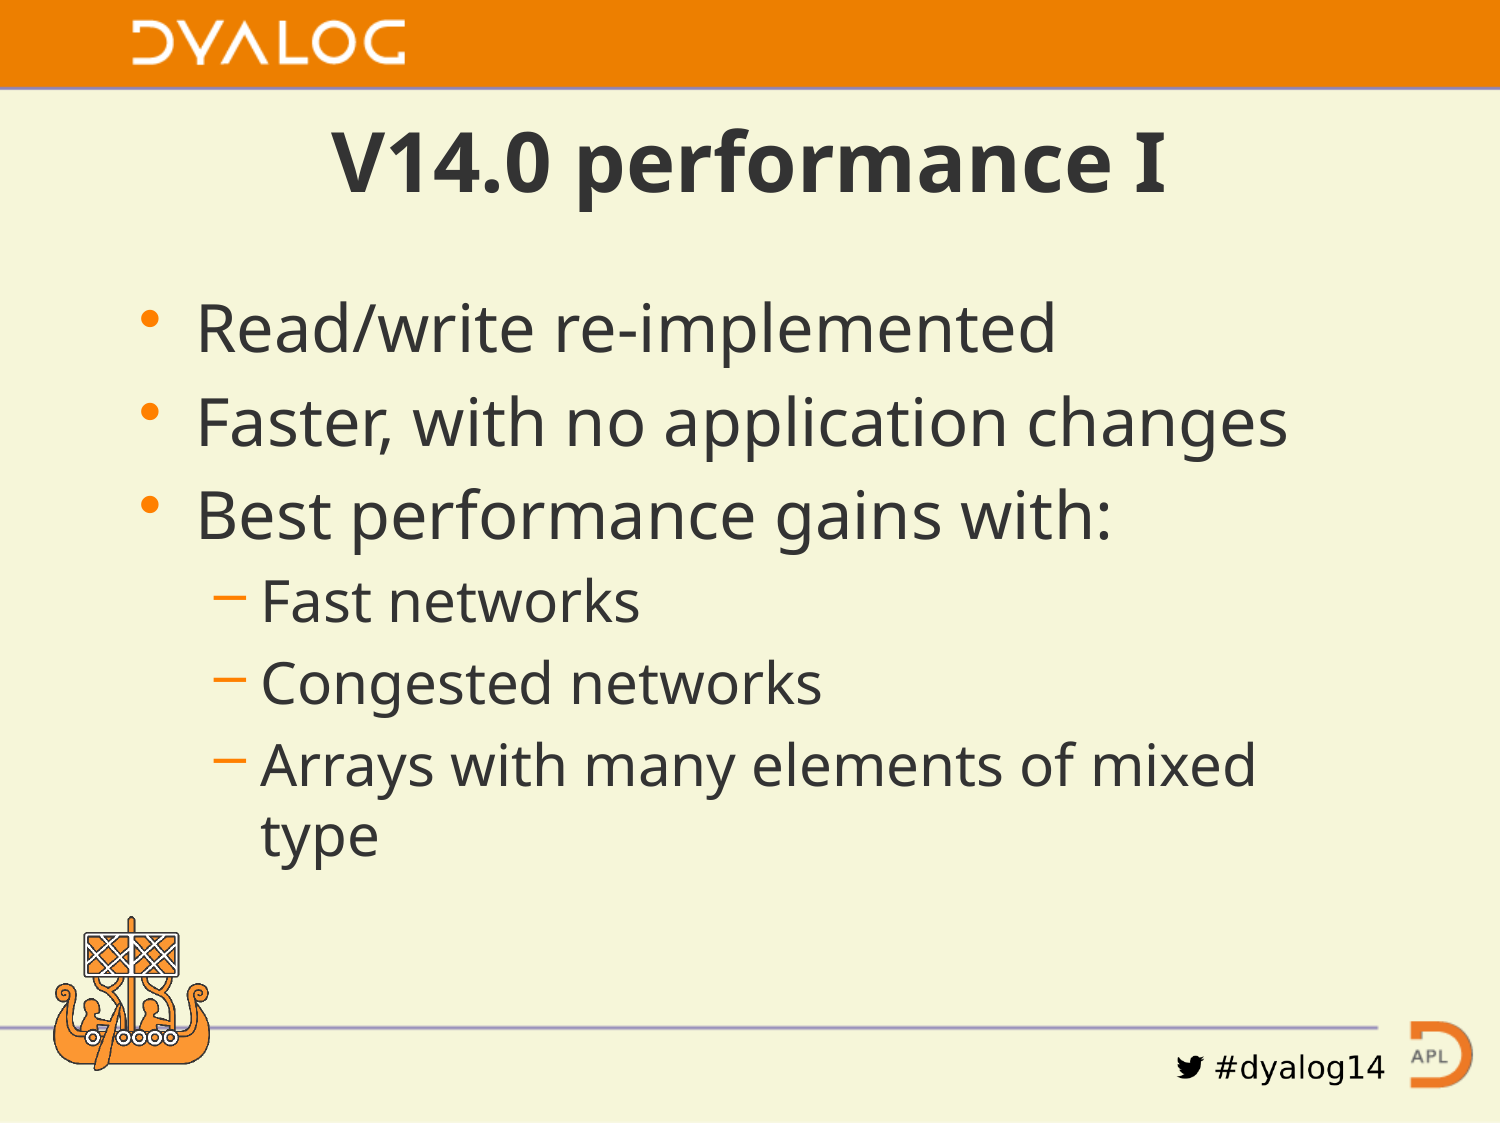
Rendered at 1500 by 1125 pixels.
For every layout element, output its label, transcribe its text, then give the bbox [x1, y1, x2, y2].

list Read/write re-implemented Faster, with no application changes Best performance gains with: Fast networks Congested networks Arrays with many elements of mixed type [123, 278, 1376, 917]
title V14.0 performance I [123, 101, 1376, 254]
picture [0, 0, 1500, 1123]
